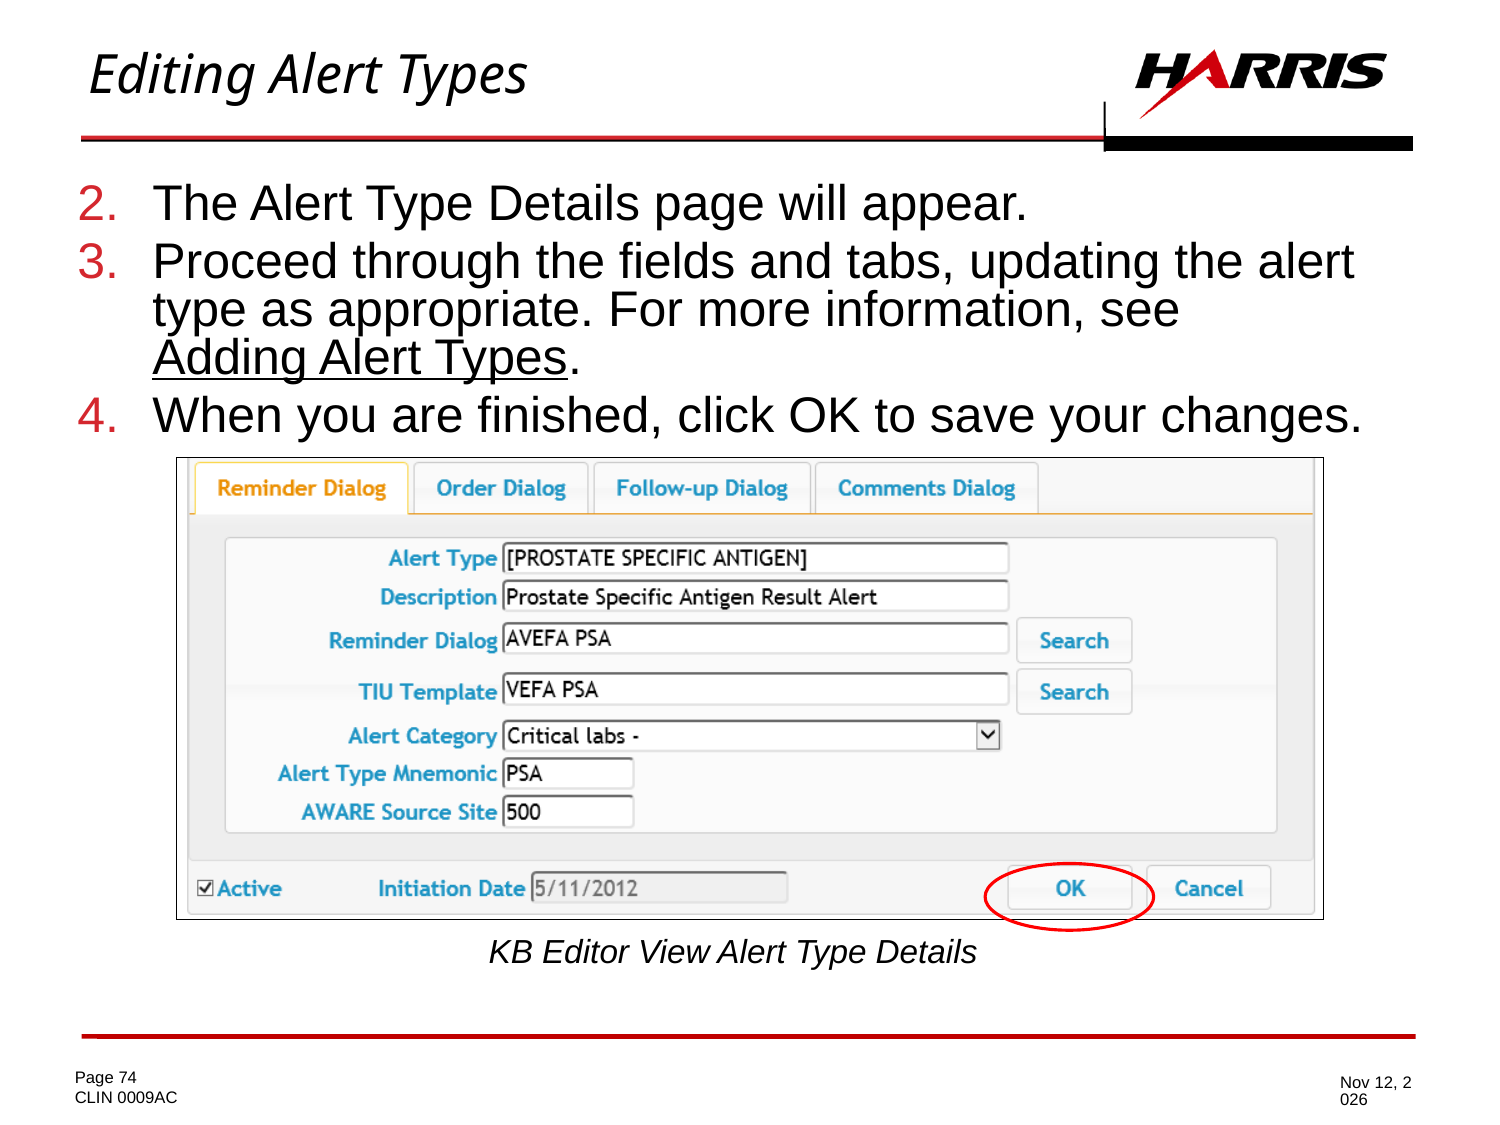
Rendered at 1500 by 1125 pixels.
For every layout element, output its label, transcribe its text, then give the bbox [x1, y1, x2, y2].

list The Alert Type Details page will appear. Proceed through the fields and tabs, updating the alert type as appropriate. For more information, see Adding Alert Types. When you are finished, click OK to save your changes. [62, 174, 1432, 1020]
picture [175, 456, 1325, 920]
text_box [1033, 927, 1106, 931]
picture [1135, 49, 1387, 119]
slide_number 6-Oct-14 [1324, 1060, 1435, 1105]
title Editing Alert Types [73, 27, 962, 117]
list KB Editor View Alert Type Details [48, 929, 1419, 988]
